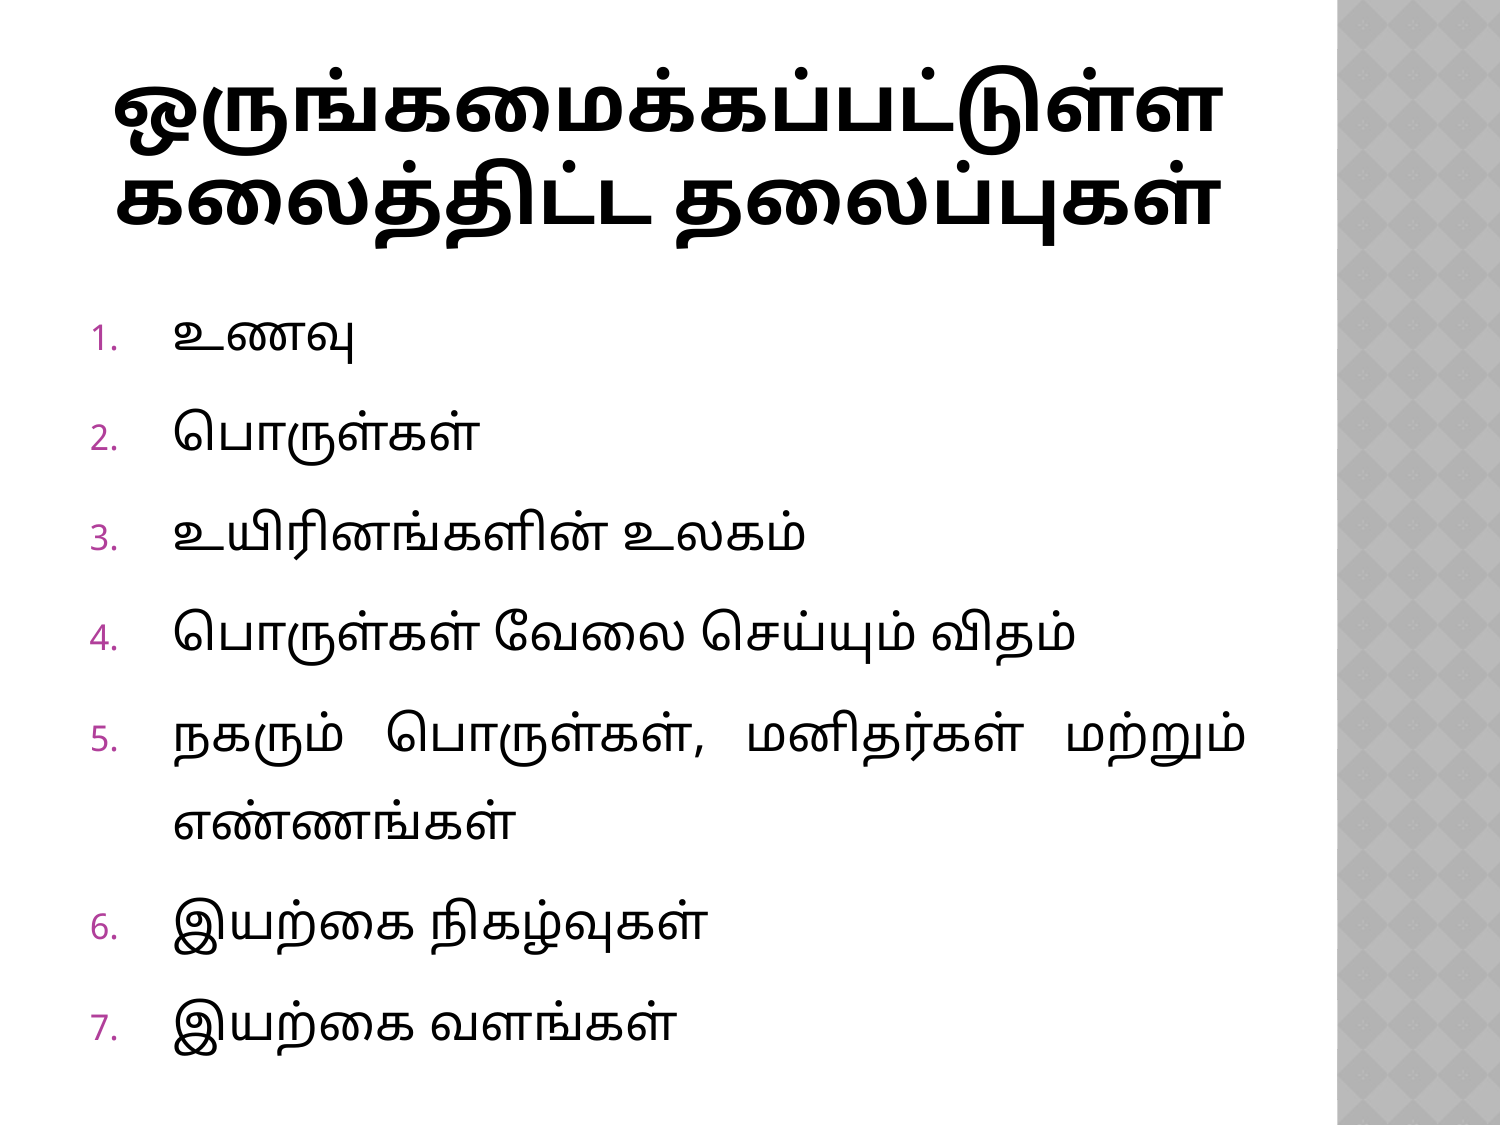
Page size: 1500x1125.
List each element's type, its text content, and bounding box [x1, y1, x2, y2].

list உணவு பொருள்கள் உயிரினங்களின் உலகம் பொருள்கள் வேலை செய்யும் விதம் நகரும் பொருள்கள், மனிதர்கள் மற்றும் எண்ணங்கள் இயற்கை நிகழ்வுகள் இயற்கை வளங்கள் [75, 264, 1263, 1059]
title ஒருங்கமைக்கப்பட்டுள்ள கலைத்திட்ட தலைப்புகள் [75, 52, 1263, 240]
